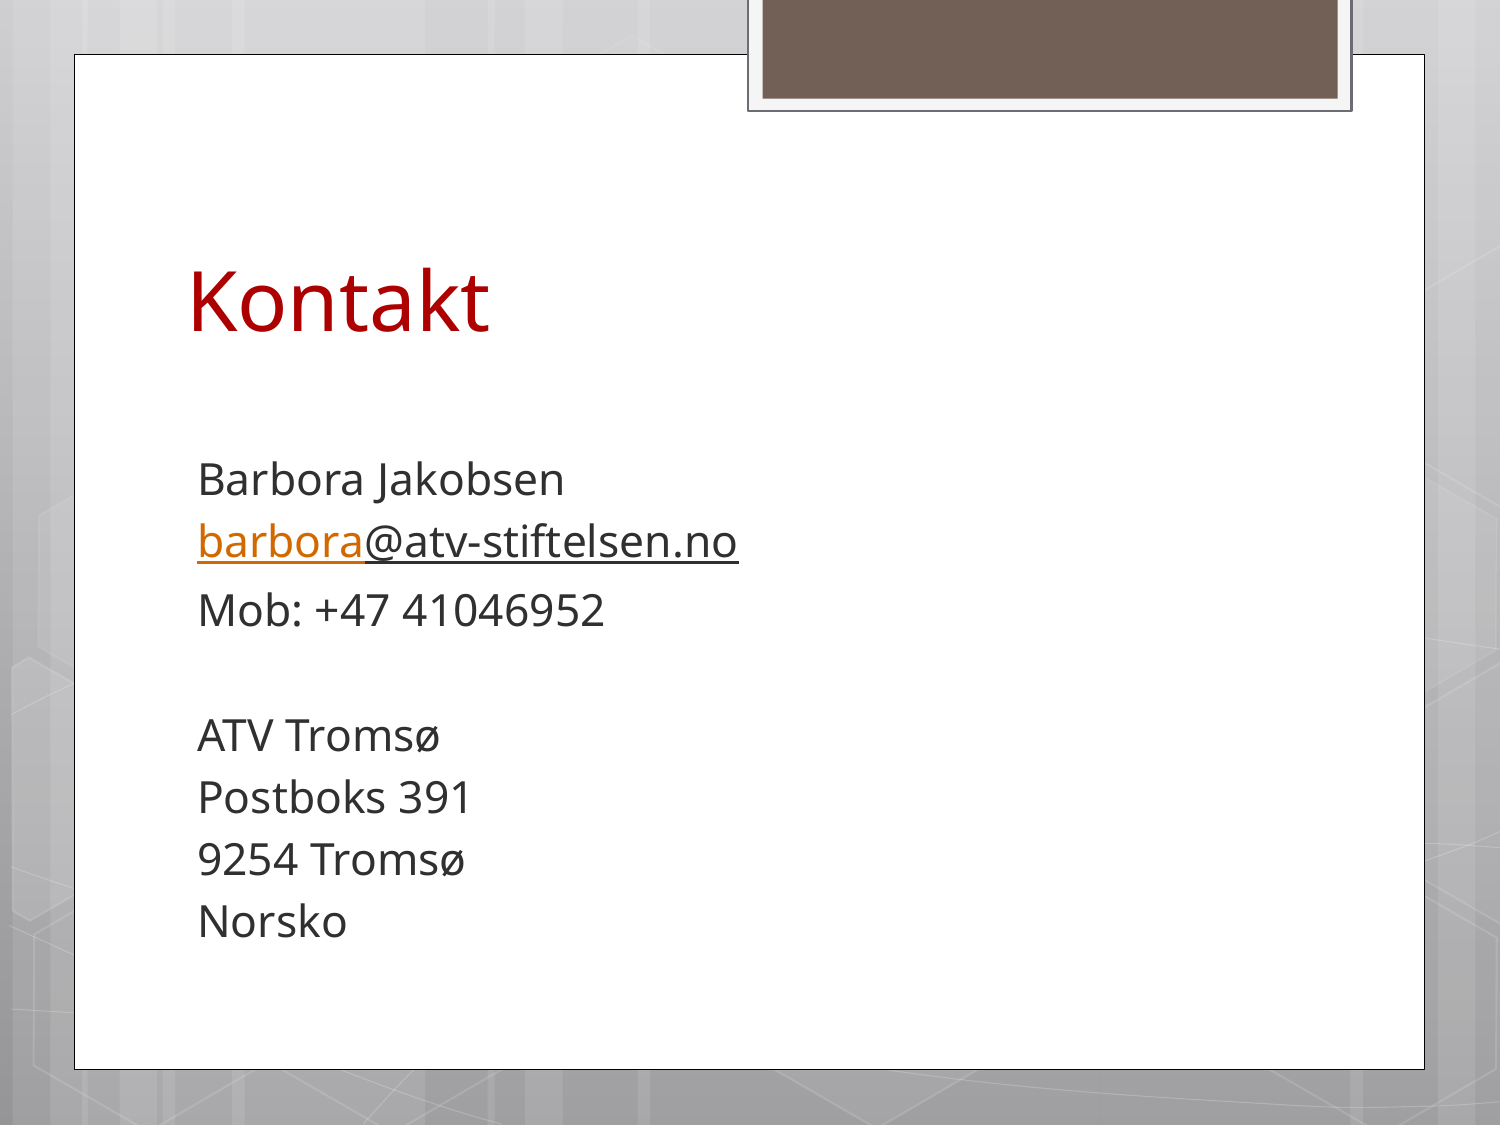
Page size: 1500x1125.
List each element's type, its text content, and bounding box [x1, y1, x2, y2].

list Barbora Jakobsen barbora@atv-stiftelsen.no Mob: +47 41046952 ATV Tromsø Postboks 391 9254 Tromsø Norsko [171, 381, 1283, 957]
title Kontakt [171, 168, 1324, 357]
